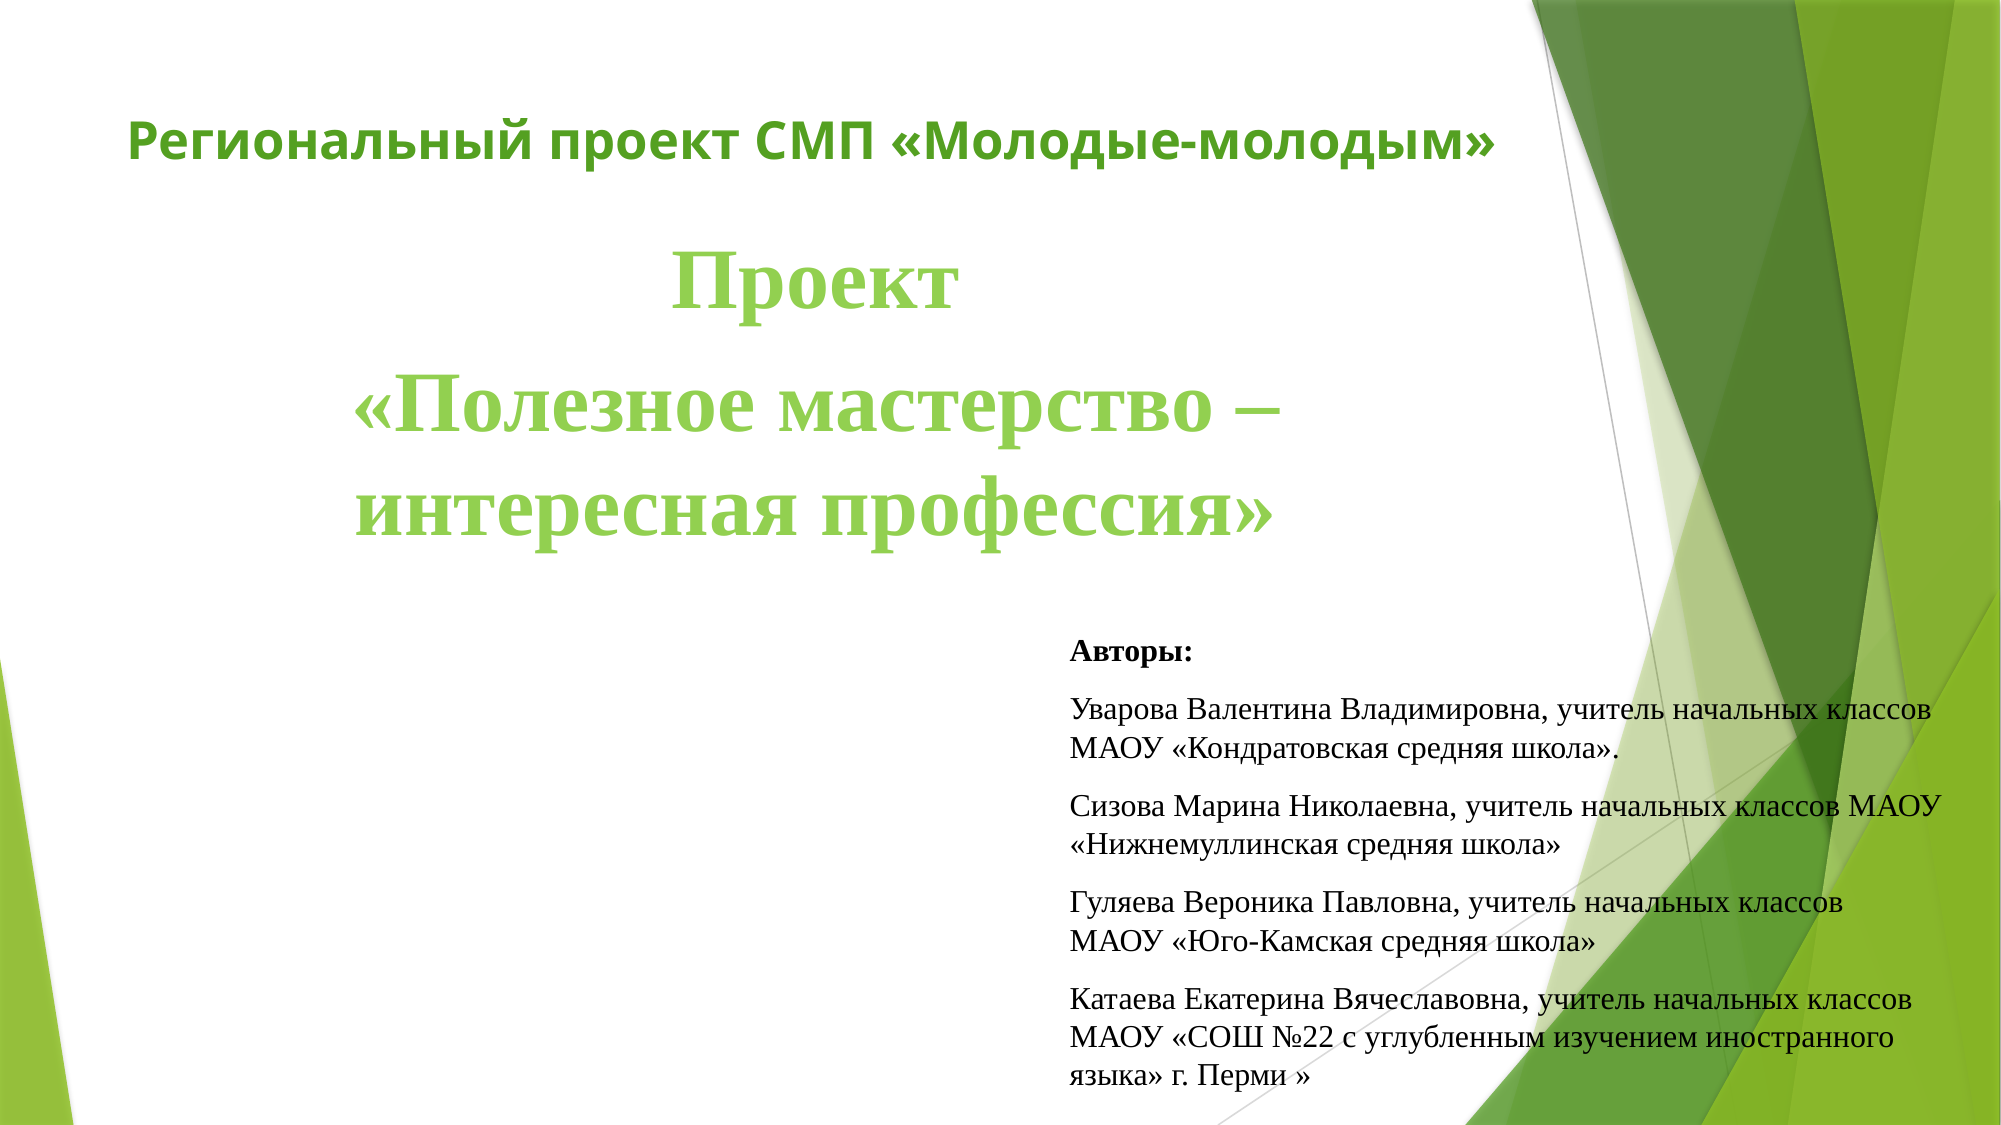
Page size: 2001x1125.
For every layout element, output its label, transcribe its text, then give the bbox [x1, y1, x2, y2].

list Проект «Полезное мастерство – интересная профессия» [111, 215, 1522, 561]
title Региональный проект СМП «Молодые-молодым» [111, 99, 1522, 215]
text_box Авторы: Уварова Валентина Владимировна, учитель начальных классов МАОУ «Кондратовская средняя школа». Сизова Марина Николаевна, учитель начальных классов МАОУ «Нижнемуллинская средняя школа» Гуляева Вероника Павловна, учитель начальных классов МАОУ «Юго-Камская средняя школа» Катаева Екатерина Вячеславовна, учитель начальных классов МАОУ «СОШ №22 с углубленным изучением иностранного языка» г. Перми » [1054, 622, 2000, 1101]
